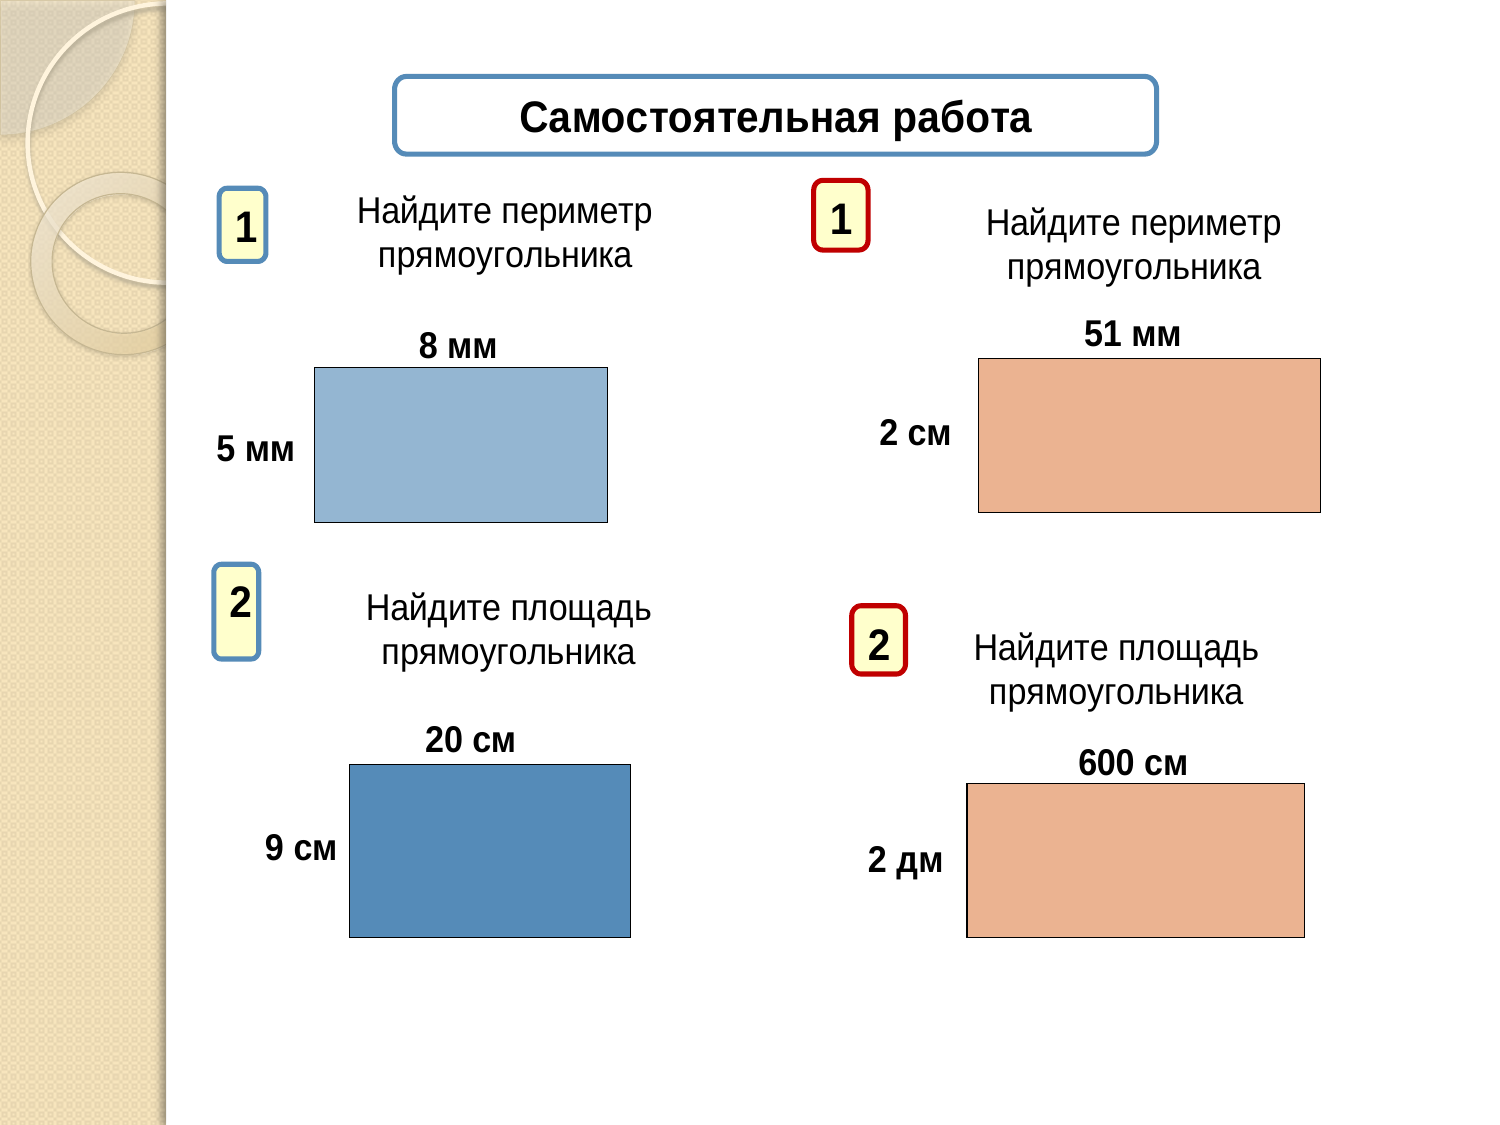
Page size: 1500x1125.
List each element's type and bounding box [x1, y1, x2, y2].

text_box [0, 0, 1500, 75]
picture [175, 34, 1395, 1032]
